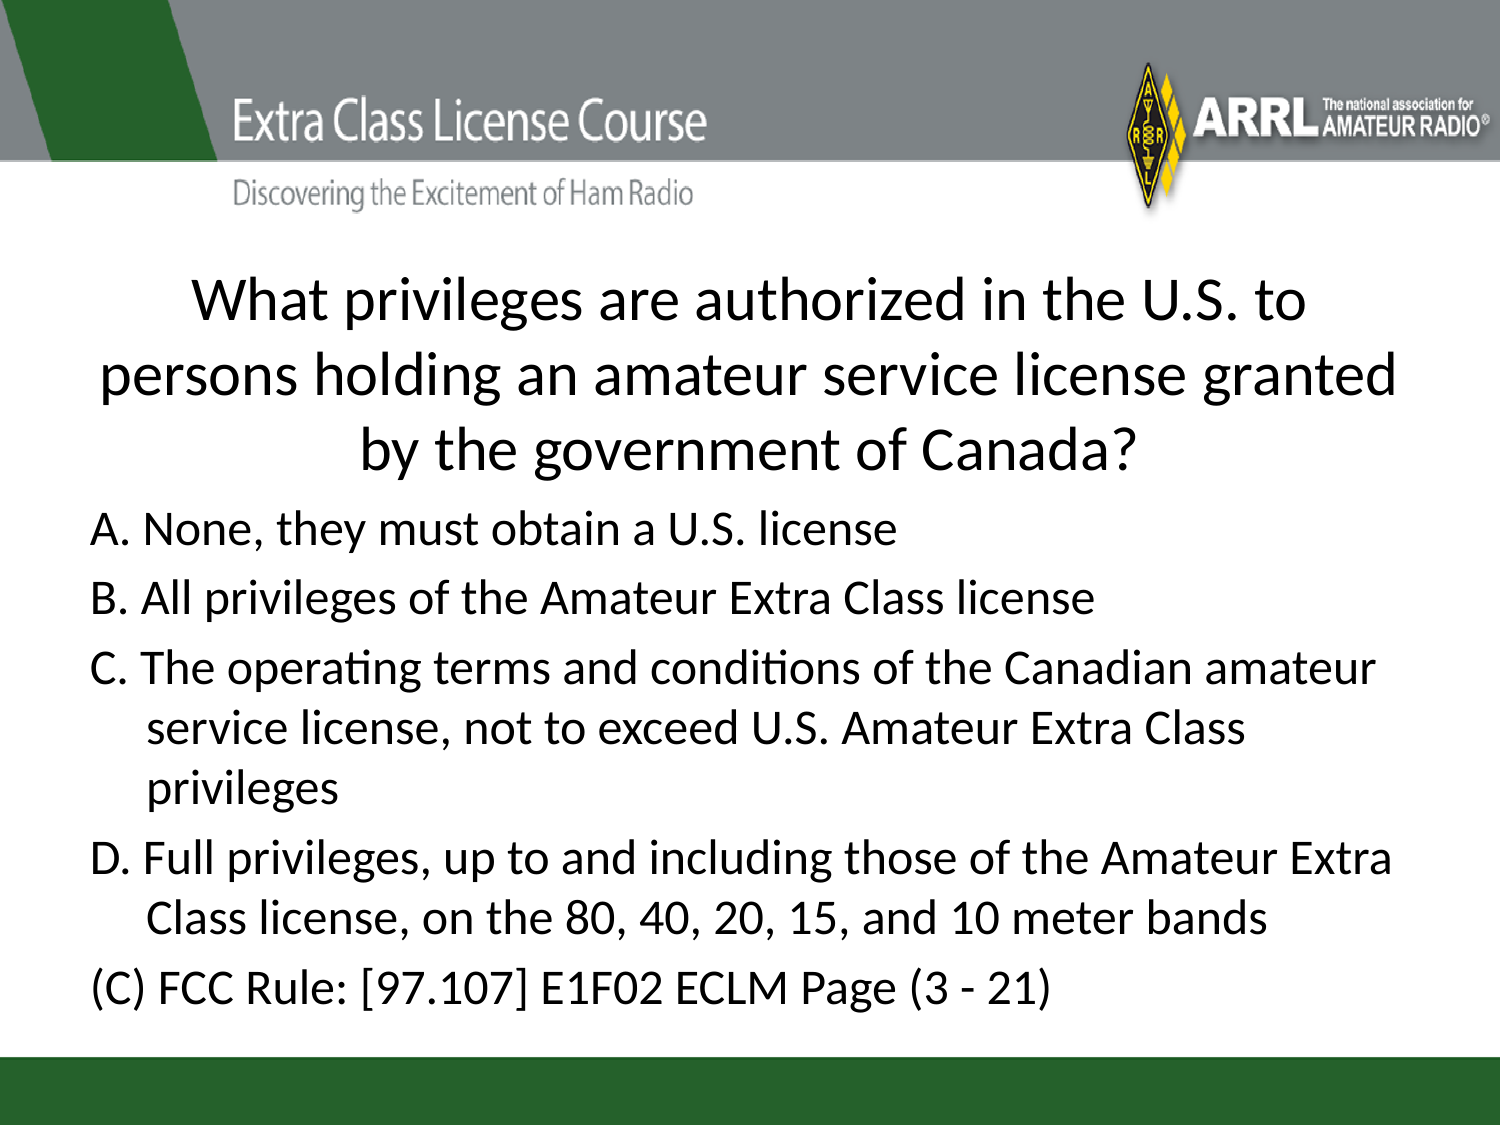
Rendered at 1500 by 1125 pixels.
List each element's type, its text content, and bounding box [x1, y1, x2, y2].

list A. None, they must obtain a U.S. license B. All privileges of the Amateur Extra Class license C. The operating terms and conditions of the Canadian amateur service license, not to exceed U.S. Amateur Extra Class privileges D. Full privileges, up to and including those of the Amateur Extra Class license, on the 80, 40, 20, 15, and 10 meter bands (C) FCC Rule: [97.107] E1F02 ECLM Page (3 - 21) [75, 487, 1425, 1005]
picture [0, 0, 1500, 1125]
title What privileges are authorized in the U.S. to persons holding an amateur service license granted by the government of Canada? [75, 250, 1425, 437]
